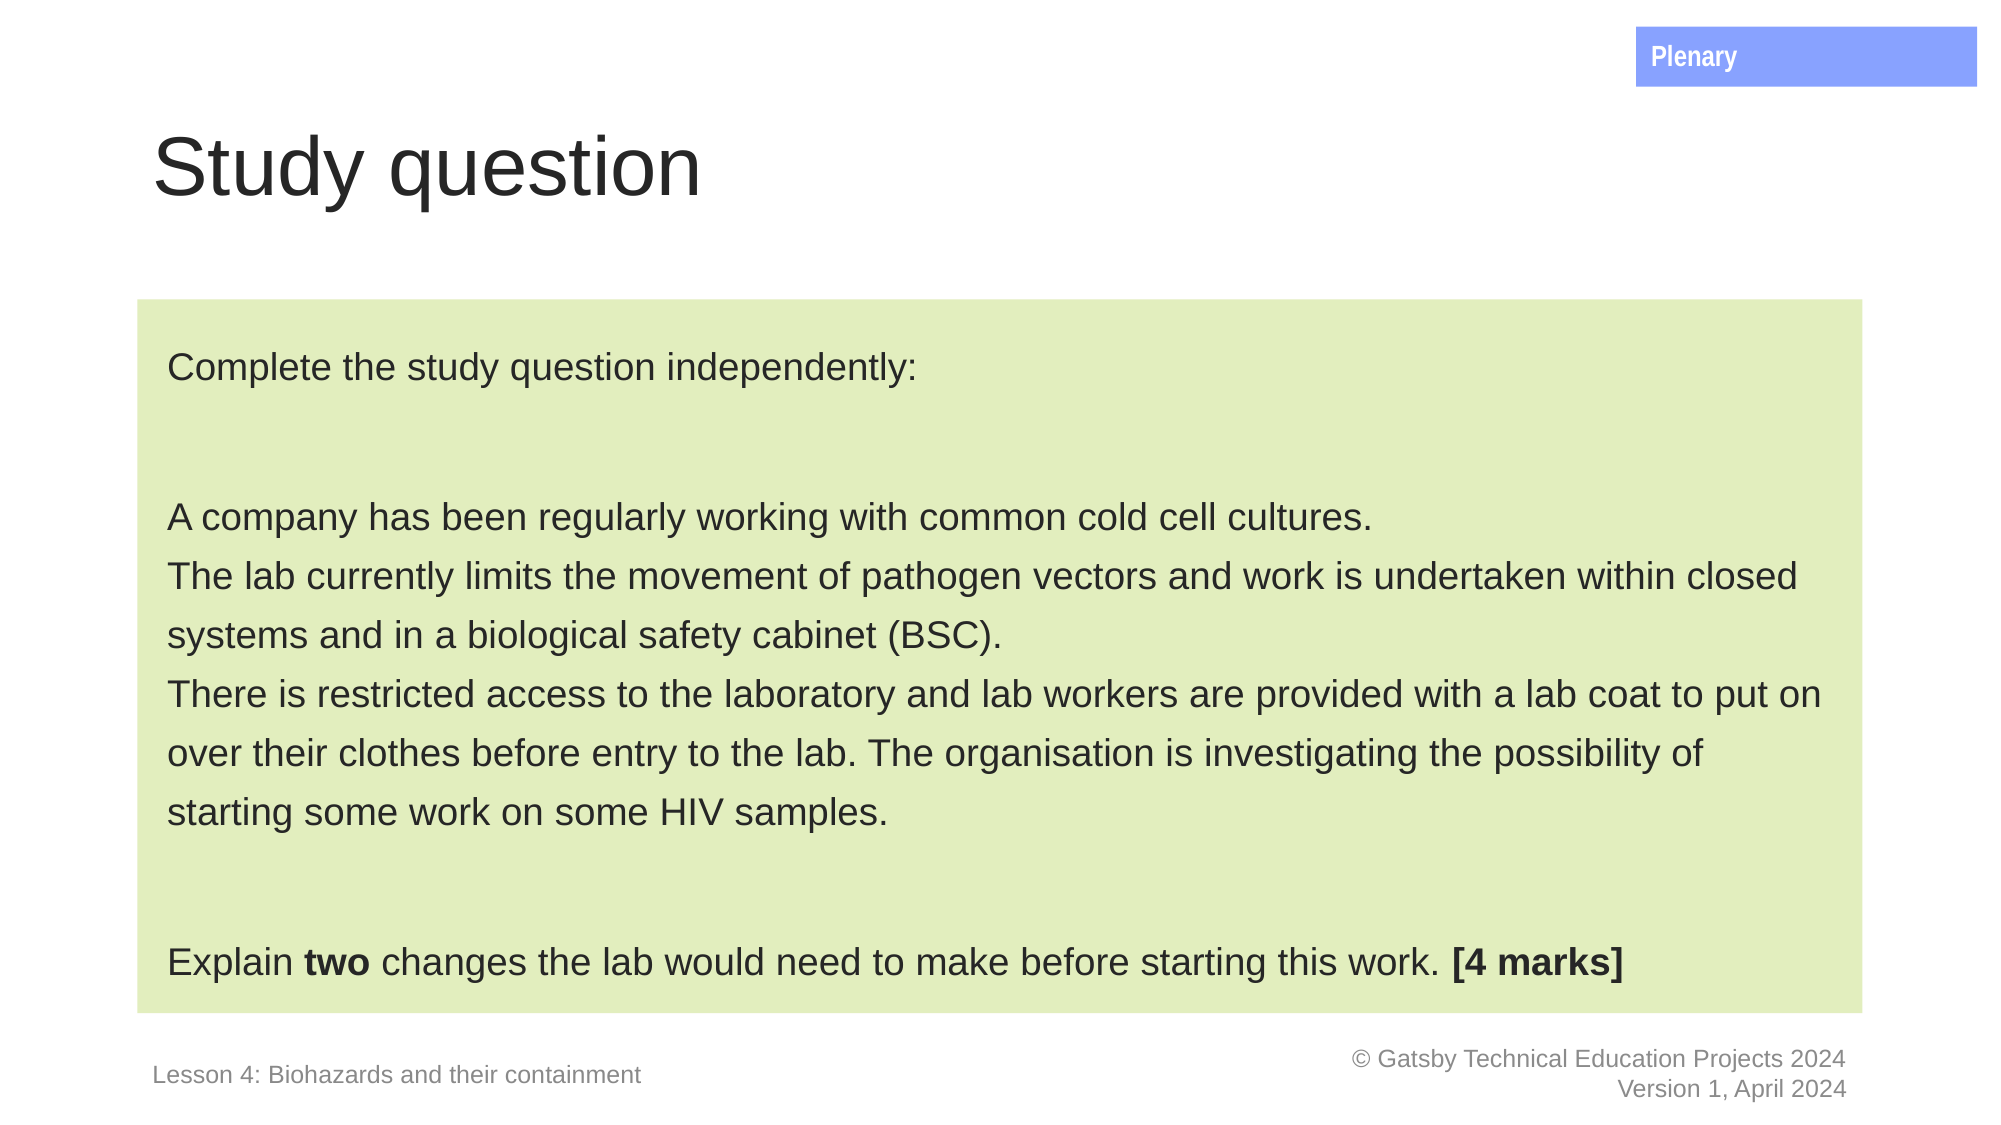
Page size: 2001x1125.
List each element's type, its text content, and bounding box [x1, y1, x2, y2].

list Lesson 4: Biohazards and their containment [137, 1042, 829, 1103]
list Complete the study question independently: A company has been regularly working with common cold cell cultures. The lab currently limits the movement of pathogen vectors and work is undertaken within closed systems and in a biological safety cabinet (BSC). There is restricted access to the laboratory and lab workers are provided with a lab coat to put on over their clothes before entry to the lab. The organisation is investigating the possibility of starting some work on some HIV samples. Explain two changes the lab would need to make before starting this work. [4 marks] [137, 299, 1863, 1014]
list Plenary [1636, 26, 1978, 87]
title Study question [137, 59, 1863, 278]
